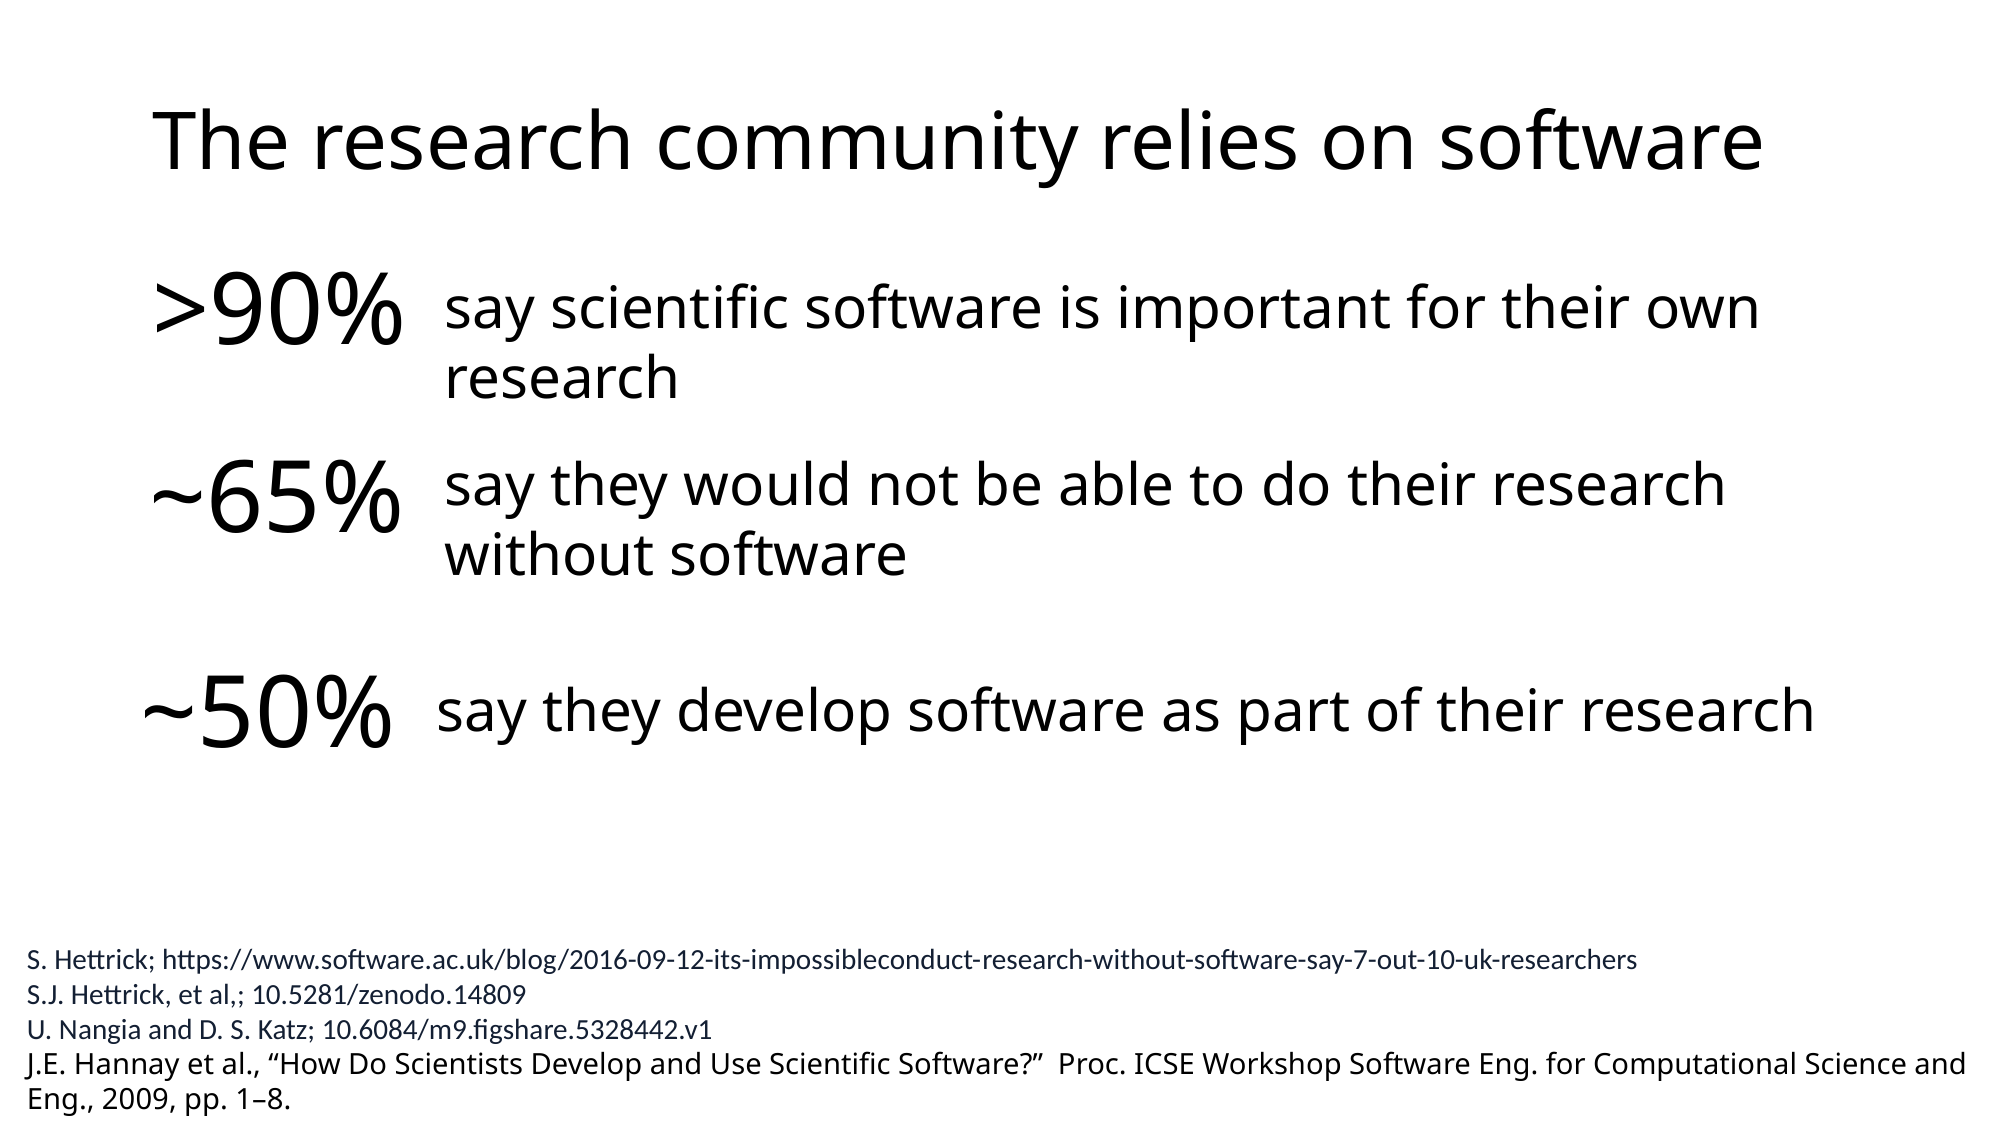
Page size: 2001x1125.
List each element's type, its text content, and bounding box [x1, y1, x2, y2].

text_box ~65% [134, 425, 420, 561]
title The research community relies on software [137, 59, 1863, 228]
text_box say they would not be able to do their research without software [429, 439, 1903, 595]
text_box S. Hettrick; https://www.software.ac.uk/blog/2016-09-12-its-impossibleconduct-research-without-software-say-7-out-10-uk-researchers S.J. Hettrick, et al,; 10.5281/zenodo.14809 U. Nangia and D. S. Katz; 10.6084/m9.figshare.5328442.v1 J.E. Hannay et al., “How Do Scientists Develop and Use Scientific Software?” Proc. ICSE Workshop Software Eng. for Computational Science and Eng., 2009, pp. 1–8. [12, 933, 2000, 1125]
text_box >90% [137, 237, 422, 372]
text_box say they develop software as part of their research [422, 665, 1895, 750]
text_box ~50% [126, 640, 411, 775]
text_box say scientific software is important for their own research [429, 262, 1903, 417]
